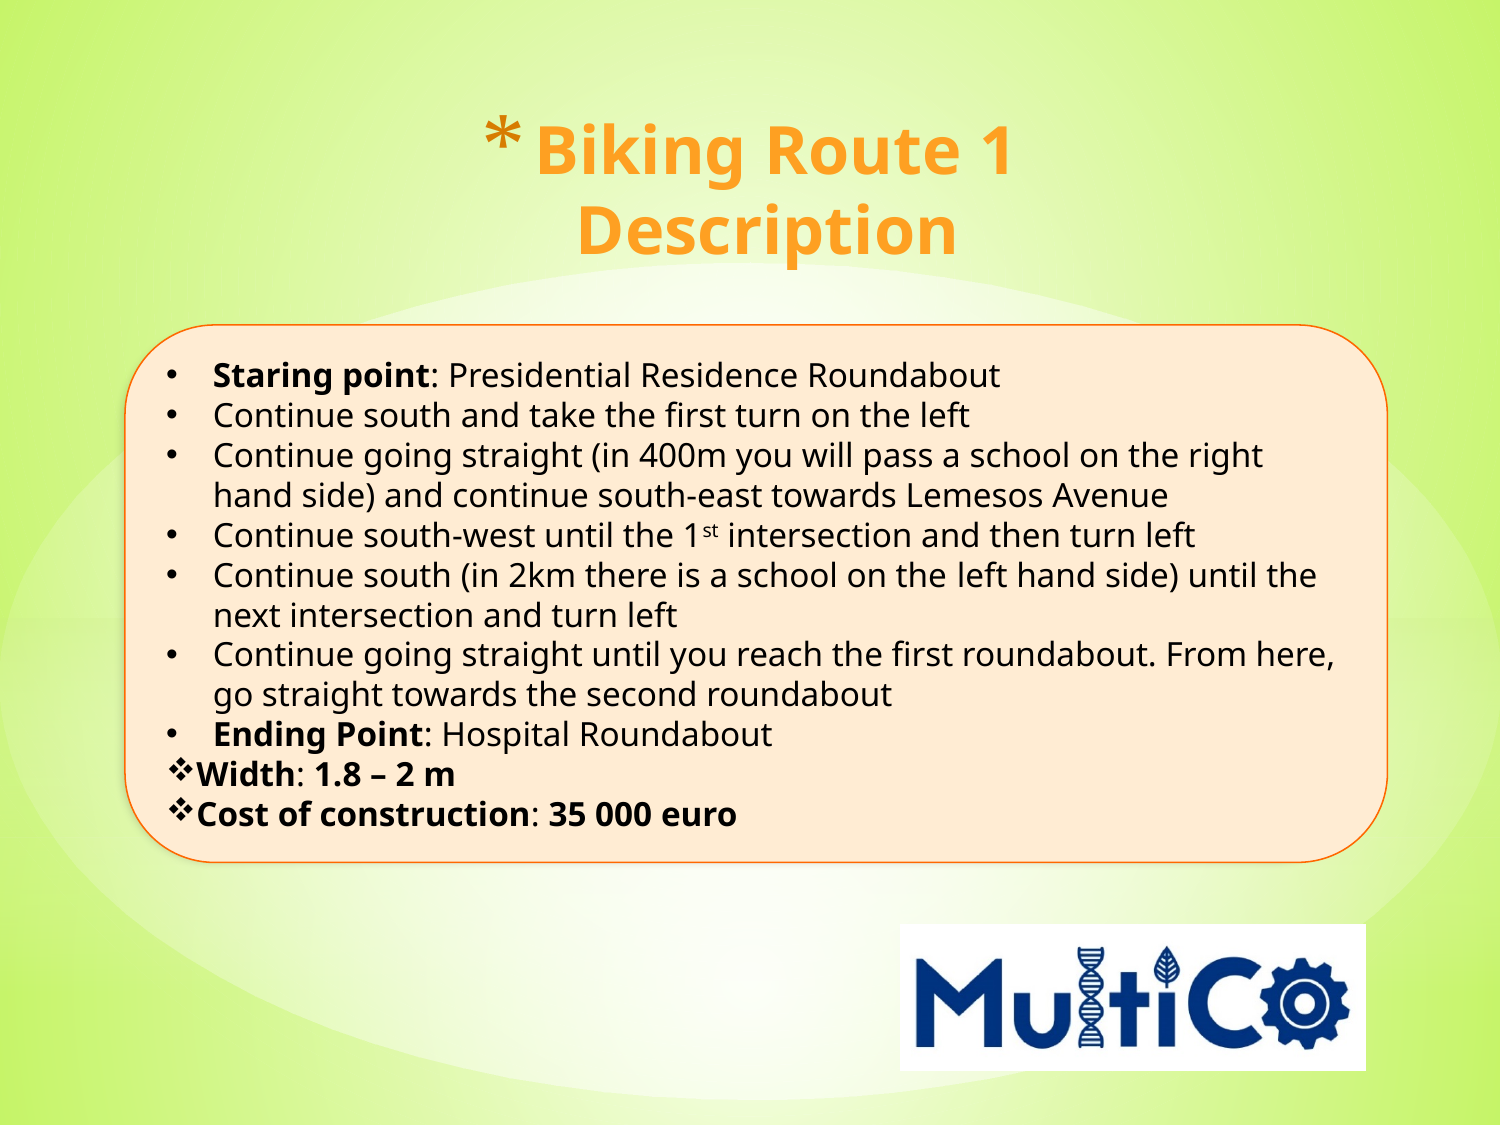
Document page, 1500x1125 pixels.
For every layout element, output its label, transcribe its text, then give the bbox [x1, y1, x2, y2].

text_box Staring point: Presidential Residence Roundabout Continue south and take the first turn on the left Continue going straight (in 400m you will pass a school on the right hand side) and continue south-east towards Lemesos Avenue Continue south-west until the 1st intersection and then turn left Continue south (in 2km there is a school on the left hand side) until the next intersection and turn left Continue going straight until you reach the first roundabout. From here, go straight towards the second roundabout Ending Point: Hospital Roundabout Width: 1.8 – 2 m Cost of construction: 35 000 euro [124, 324, 1389, 864]
title Biking Route 1 Description [212, 99, 1288, 213]
picture [899, 924, 1366, 1071]
